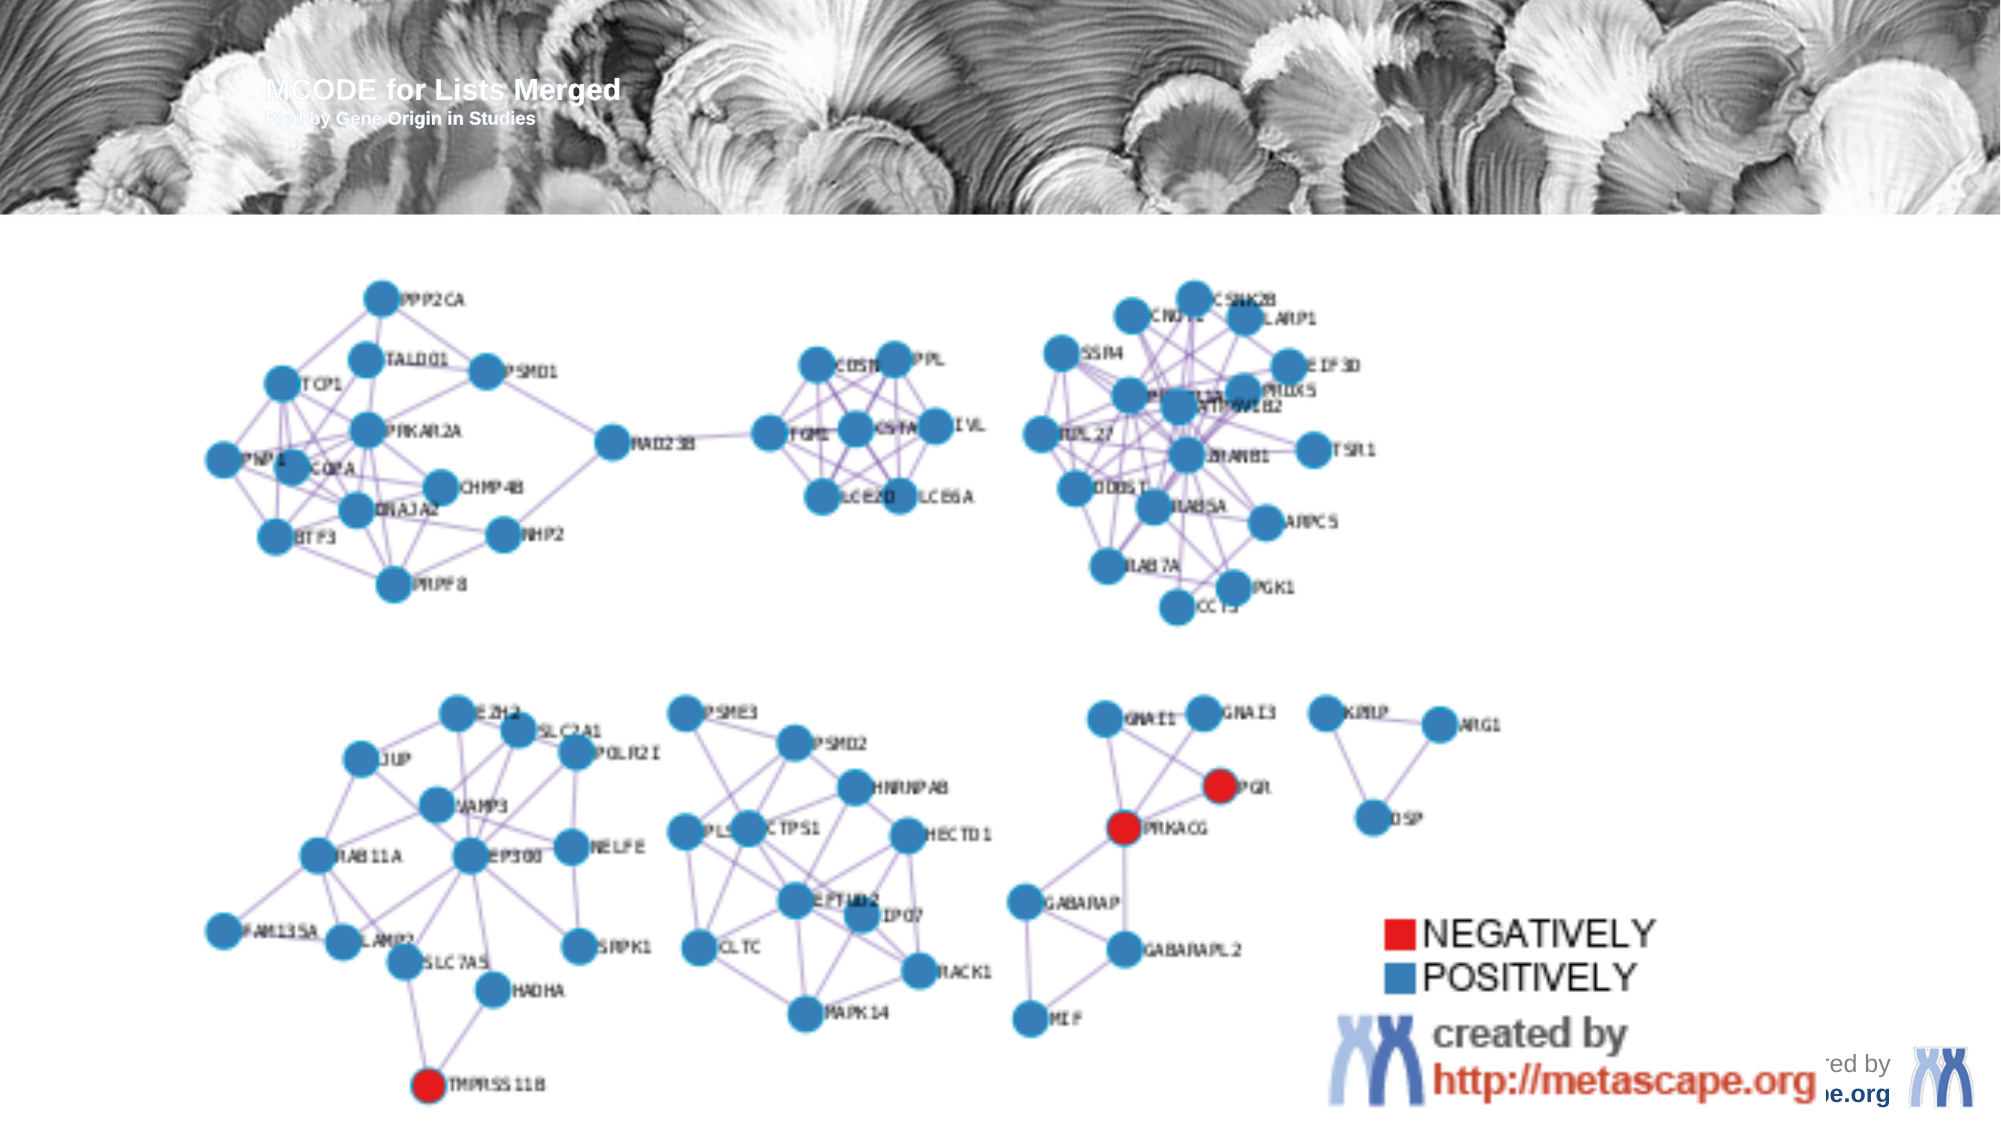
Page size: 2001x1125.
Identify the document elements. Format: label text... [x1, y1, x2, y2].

title MCODE for Lists Merged Pied by Gene Origin in Studies [249, 61, 1600, 137]
picture [0, 0, 2001, 1125]
